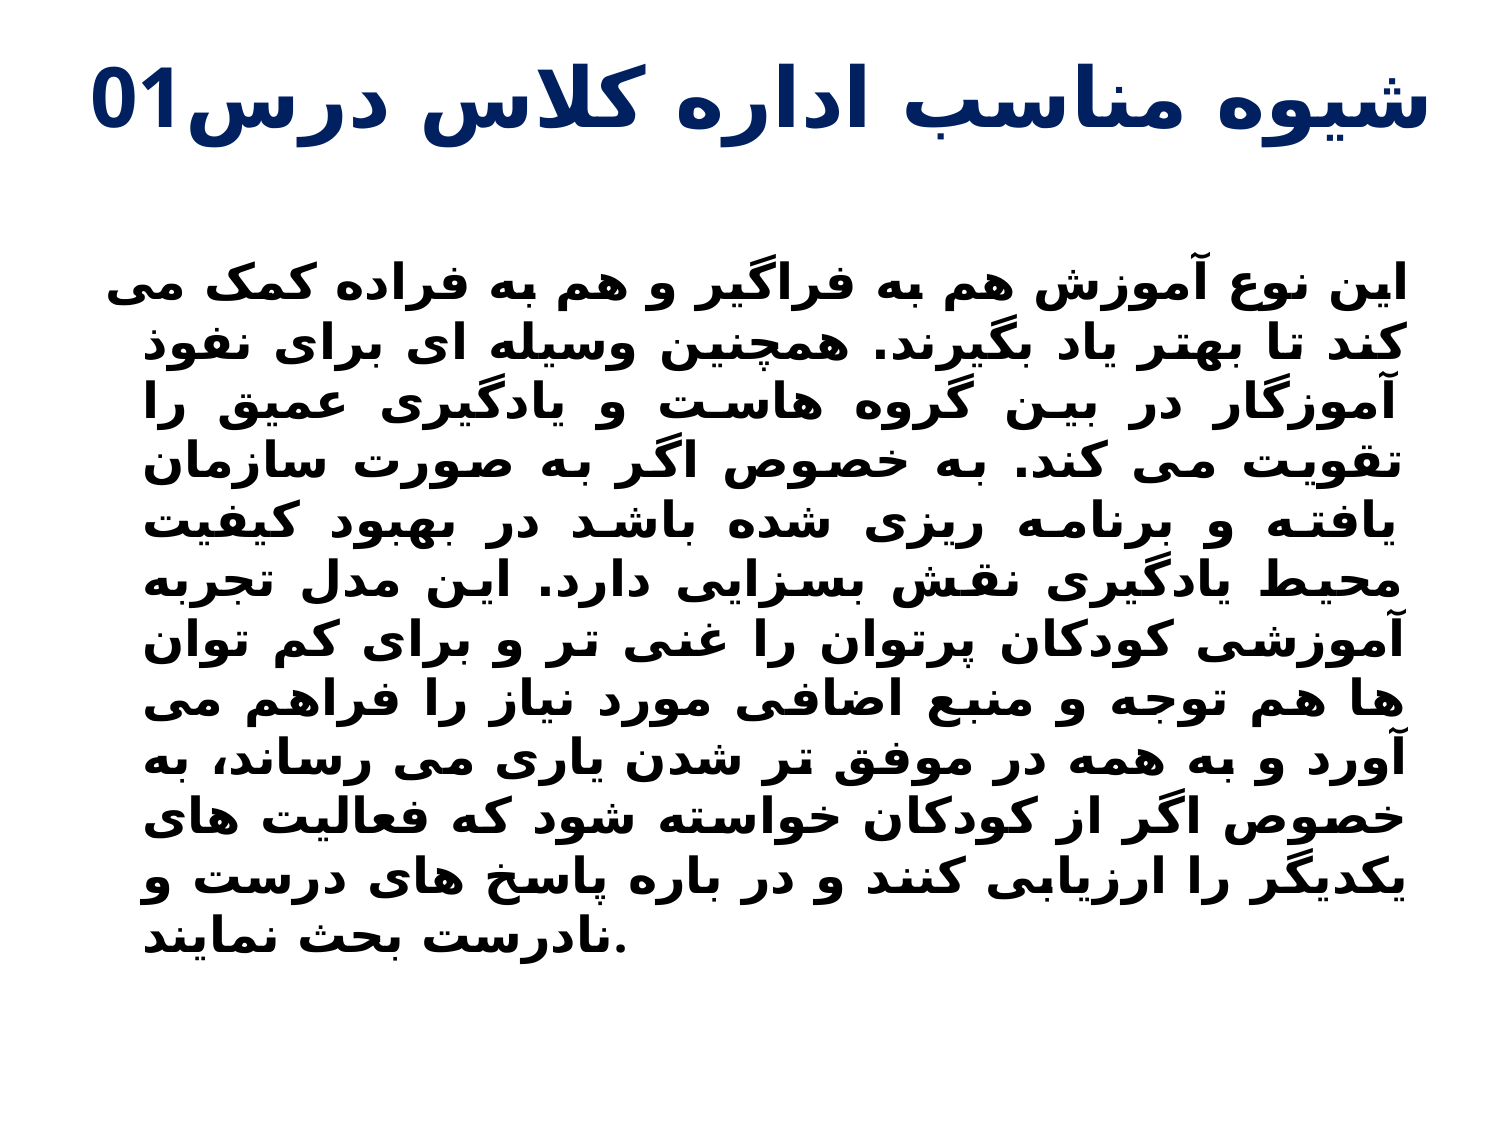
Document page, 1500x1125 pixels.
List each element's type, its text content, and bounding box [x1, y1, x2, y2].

title 01شیوه مناسب اداره کلاس درس [50, 24, 1475, 163]
list این نوع آموزش هم به فراگیر و هم به فراده کمک می کند تا بهتر یاد بگیرند. همچنین وسیله ای برای نفوذ آموزگار در بین گروه هاست و یادگیری عمیق را تقویت می کند. به خصوص اگر به صورت سازمان یافته و برنامه ریزی شده باشد در بهبود کیفیت محیط یادگیری نقش بسزایی دارد. این مدل تجربه آموزشی کودکان پرتوان را غنی تر و برای کم توان ها هم توجه و منبع اضافی مورد نیاز را فراهم می آورد و به همه در موفق تر شدن یاری می رساند، به خصوص اگر از کودکان خواسته شود که فعالیت های یکدیگر را ارزیابی کنند و در باره پاسخ های درست و نادرست بحث نمایند. [75, 243, 1425, 986]
